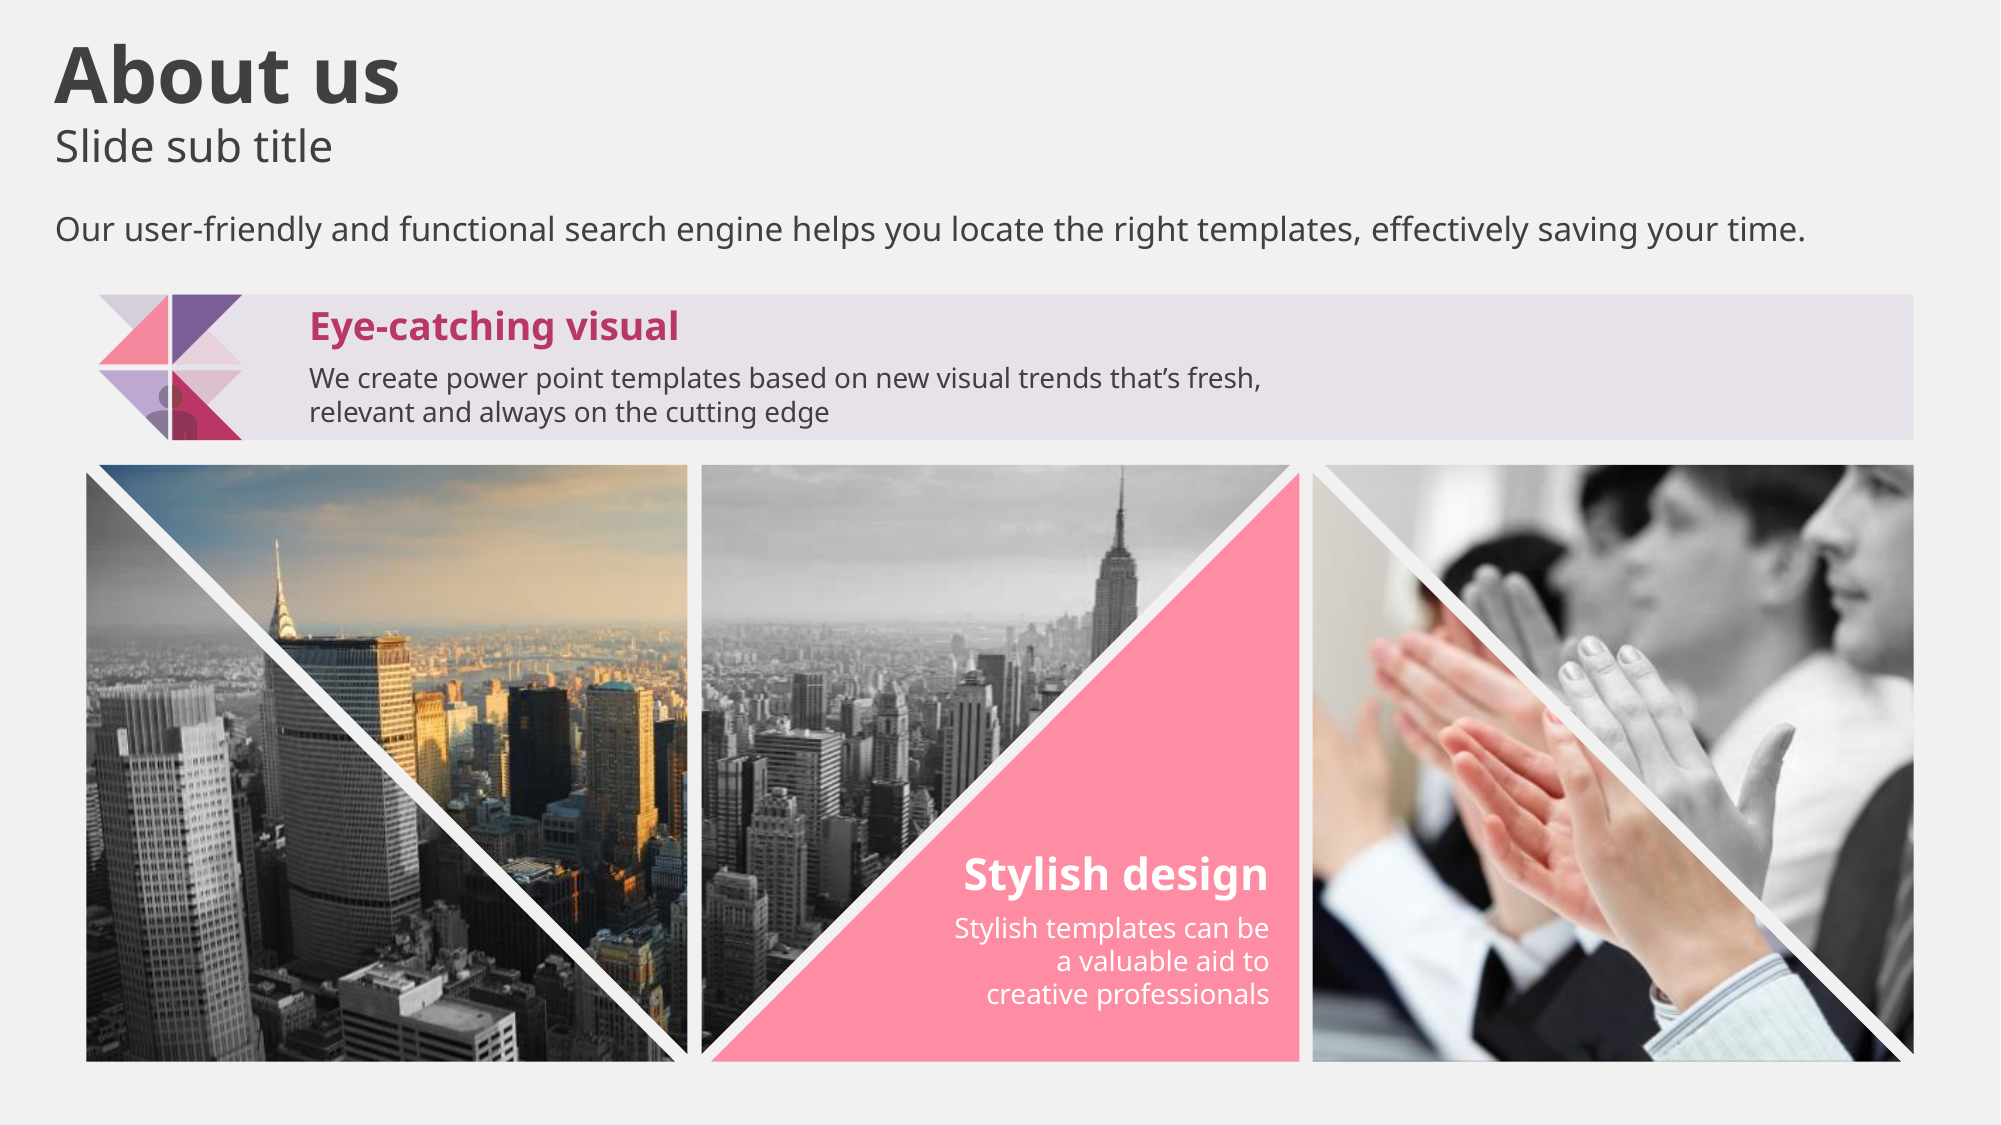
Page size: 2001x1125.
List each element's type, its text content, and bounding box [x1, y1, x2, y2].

text_box [86, 472, 675, 1062]
text_box [1312, 472, 1901, 1062]
text_box Stylish templates can be a valuable aid to creative professionals [953, 910, 1270, 1011]
text_box Our user-friendly and functional search engine helps you locate the right templates, effectively saving your time. [54, 207, 1899, 248]
text_box Stylish design [953, 845, 1270, 899]
list Slide sub title [55, 117, 1882, 181]
text_box [701, 464, 1290, 1055]
text_box [99, 464, 688, 1055]
text_box [240, 293, 1915, 442]
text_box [98, 294, 243, 441]
text_box [711, 472, 1300, 1062]
text_box [1325, 464, 1914, 1055]
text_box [308, 306, 1317, 429]
list About us [55, 26, 1882, 117]
